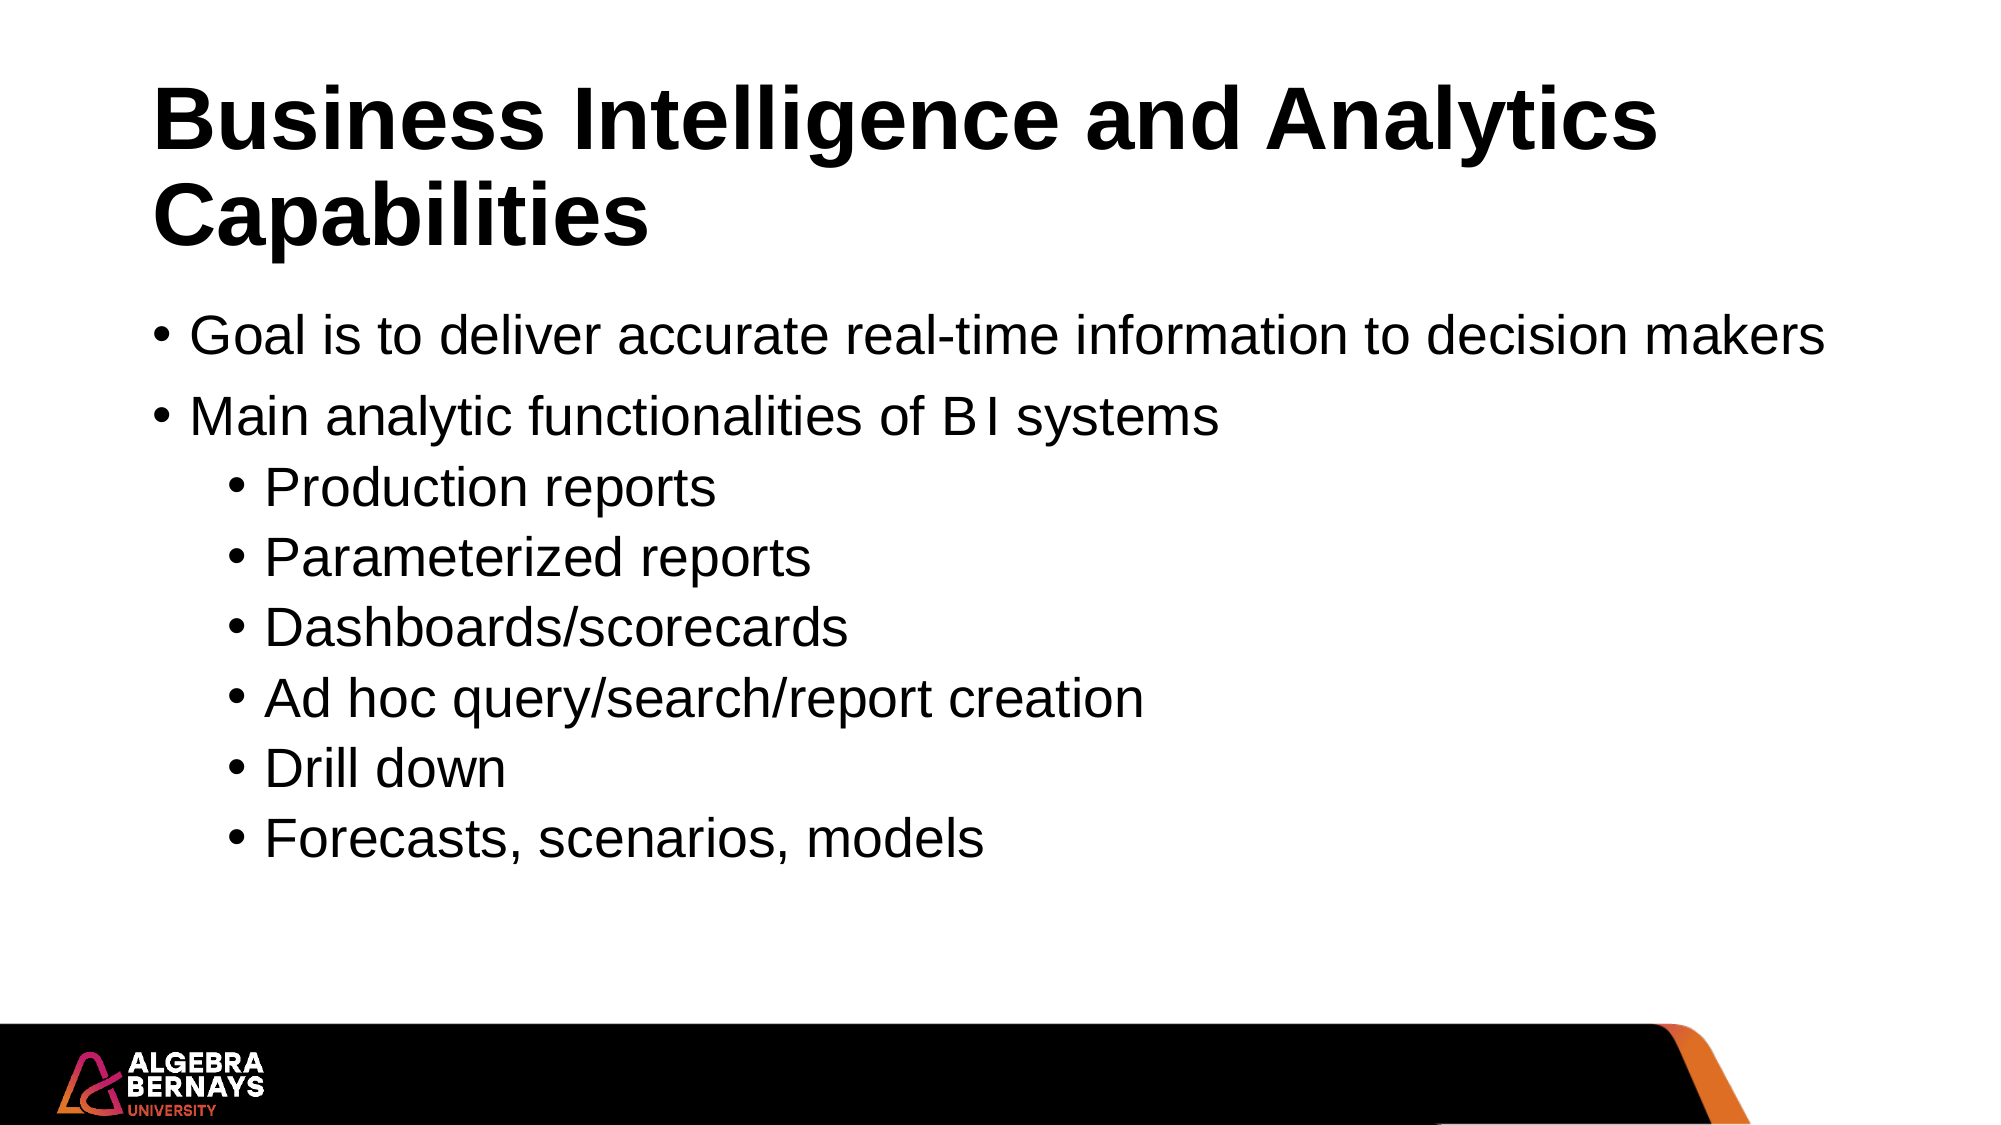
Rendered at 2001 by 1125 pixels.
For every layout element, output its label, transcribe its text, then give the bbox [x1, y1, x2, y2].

title Business Intelligence and Analytics Capabilities [137, 65, 1863, 273]
picture [0, 1023, 1958, 1125]
list Goal is to deliver accurate real-time information to decision makers Main analytic functionalities of B I systems Production reports Parameterized reports Dashboards/scorecards Ad hoc query/search/report creation Drill down Forecasts, scenarios, models [137, 299, 1863, 953]
